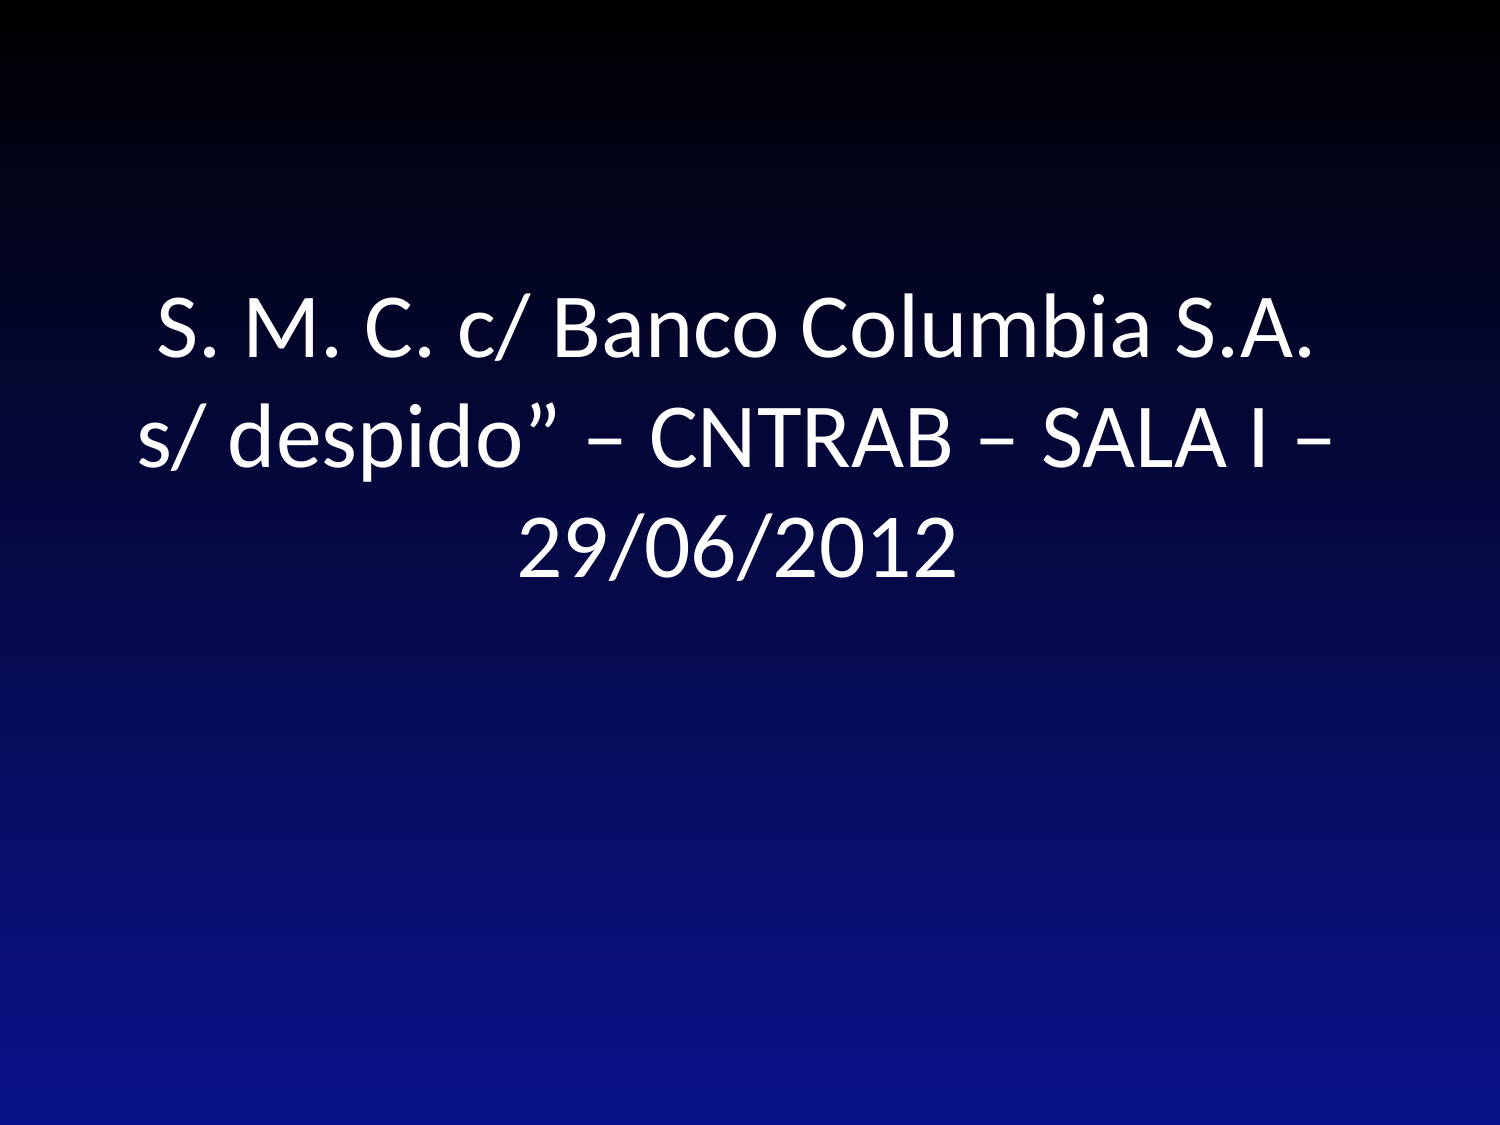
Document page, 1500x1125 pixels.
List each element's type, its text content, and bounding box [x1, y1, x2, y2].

title S. M. C. c/ Banco Columbia S.A. s/ despido” – CNTRAB – SALA I – 29/06/2012 [100, 255, 1376, 717]
